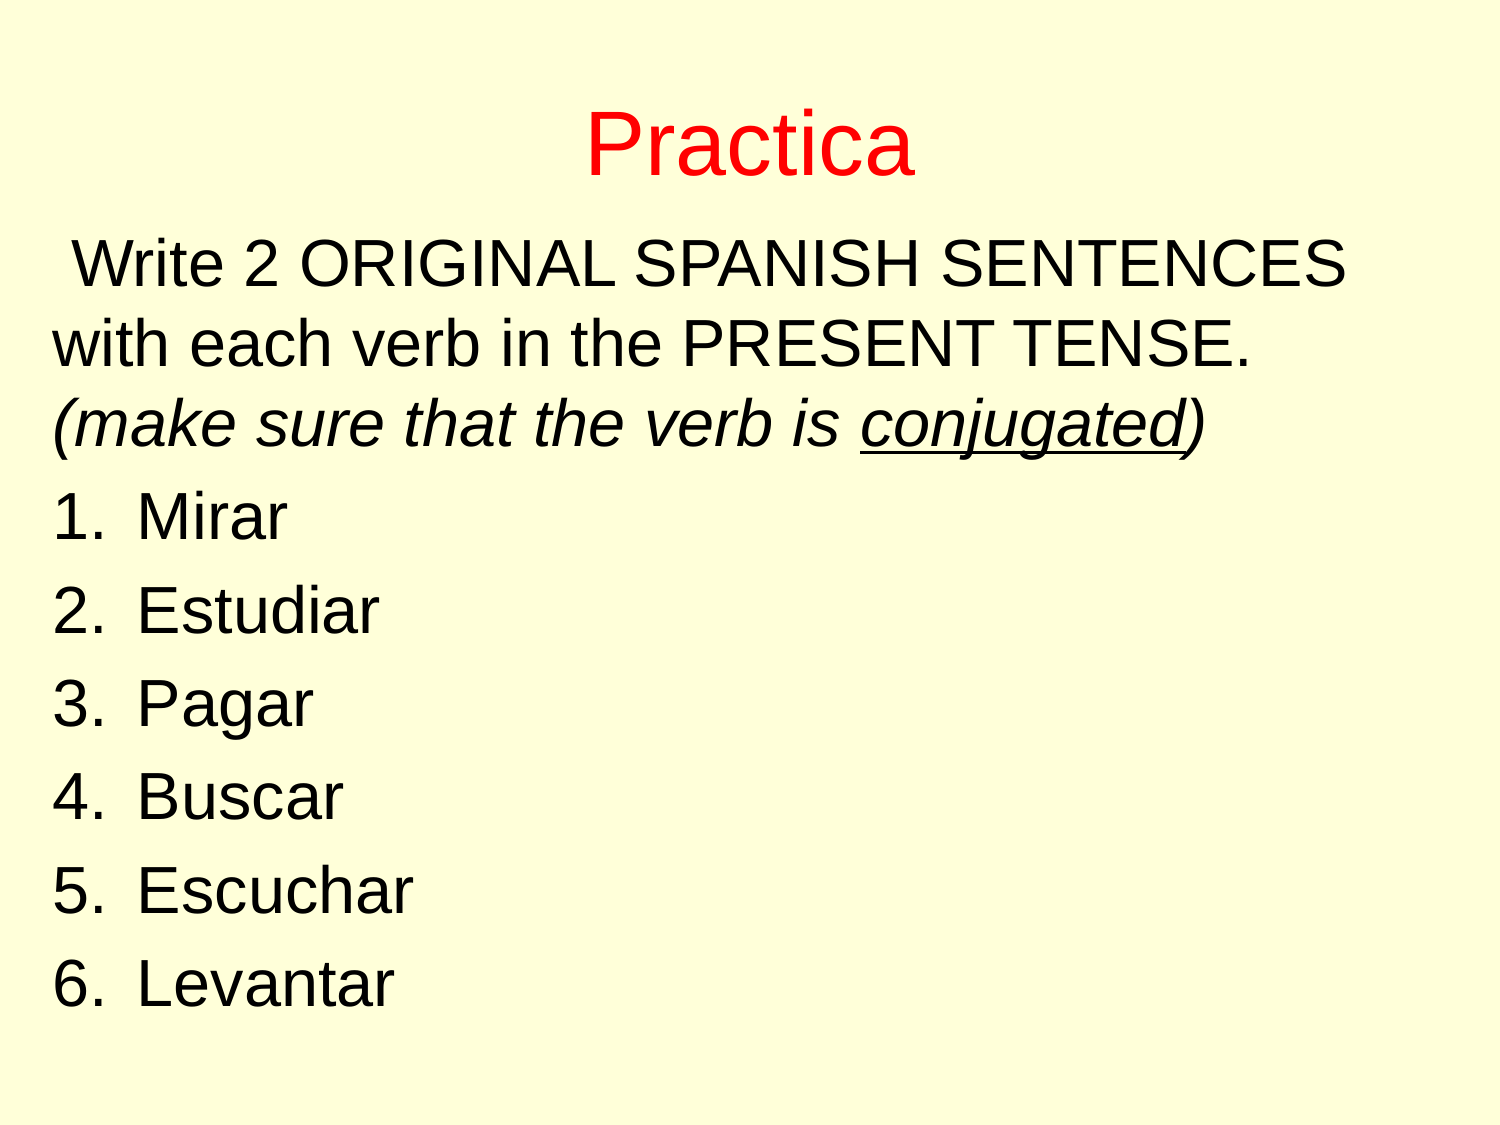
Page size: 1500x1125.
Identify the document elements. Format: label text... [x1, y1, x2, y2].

title Practica [75, 45, 1425, 233]
list Write 2 ORIGINAL SPANISH SENTENCES with each verb in the PRESENT TENSE. (make sure that the verb is conjugated) Mirar Estudiar Pagar Buscar Escuchar Levantar [37, 212, 1463, 1100]
